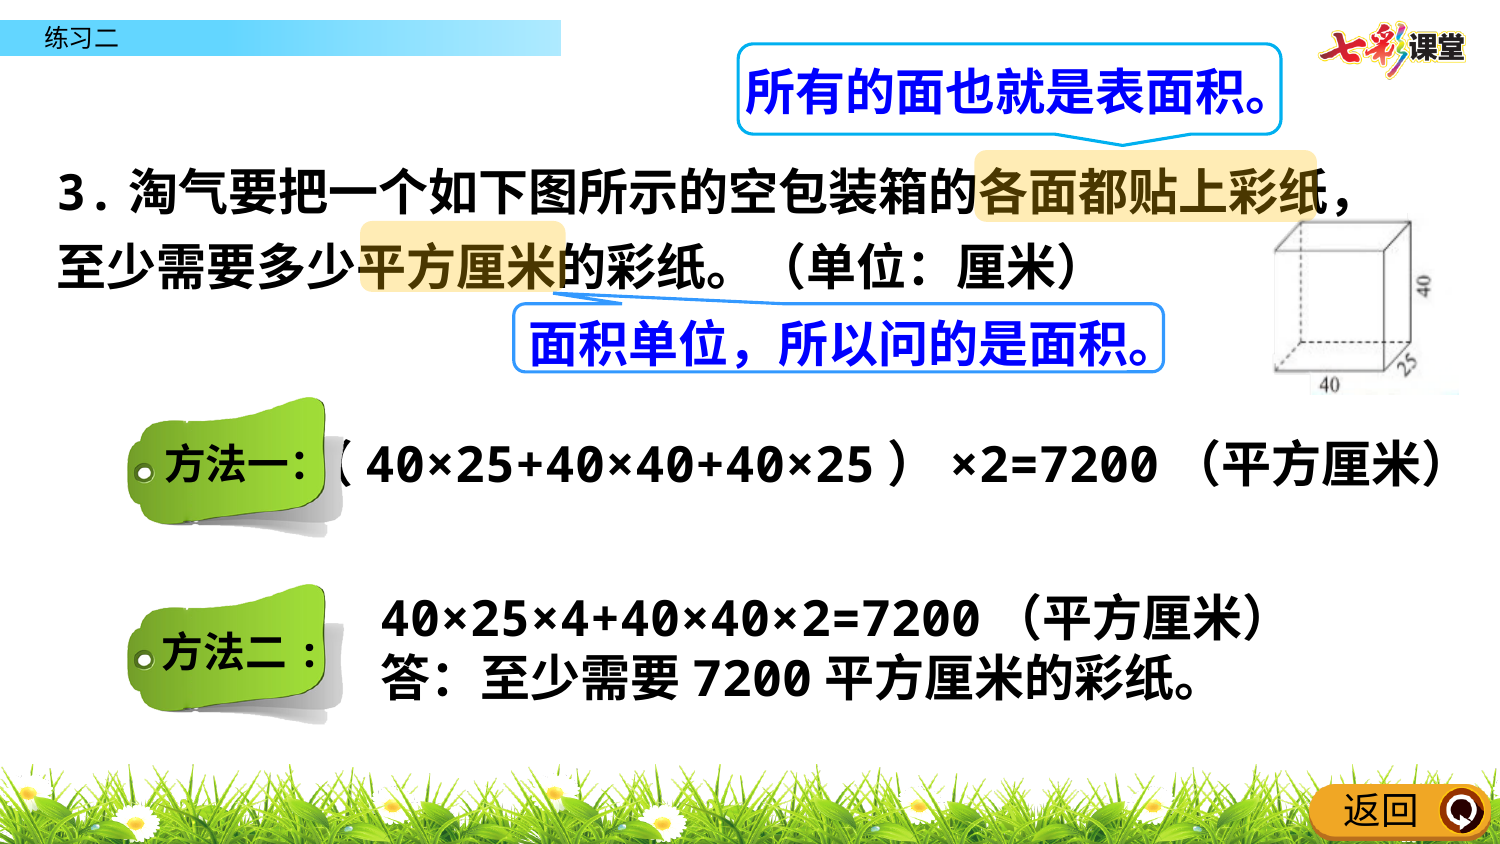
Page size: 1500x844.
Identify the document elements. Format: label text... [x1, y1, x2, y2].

text_box 面积单位，所以问的是面积。 [513, 293, 1164, 372]
text_box [972, 148, 1320, 224]
picture [1245, 212, 1459, 395]
text_box 40×25×4+40×40×2=7200（平方厘米） 答：至少需要7200平方厘米的彩纸。 [381, 578, 1308, 714]
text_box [116, 379, 376, 547]
picture [0, 764, 1500, 844]
text_box 3.淘气要把一个如下图所示的空包装箱的各面都贴上彩纸，至少需要多少平方厘米的彩纸。（单位：厘米） [41, 138, 1412, 304]
text_box （40×25+40×40+40×25）×2=7200（平方厘米） [381, 425, 1487, 500]
picture [1316, 20, 1468, 80]
text_box [358, 218, 568, 294]
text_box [726, 43, 1318, 135]
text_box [116, 566, 376, 734]
